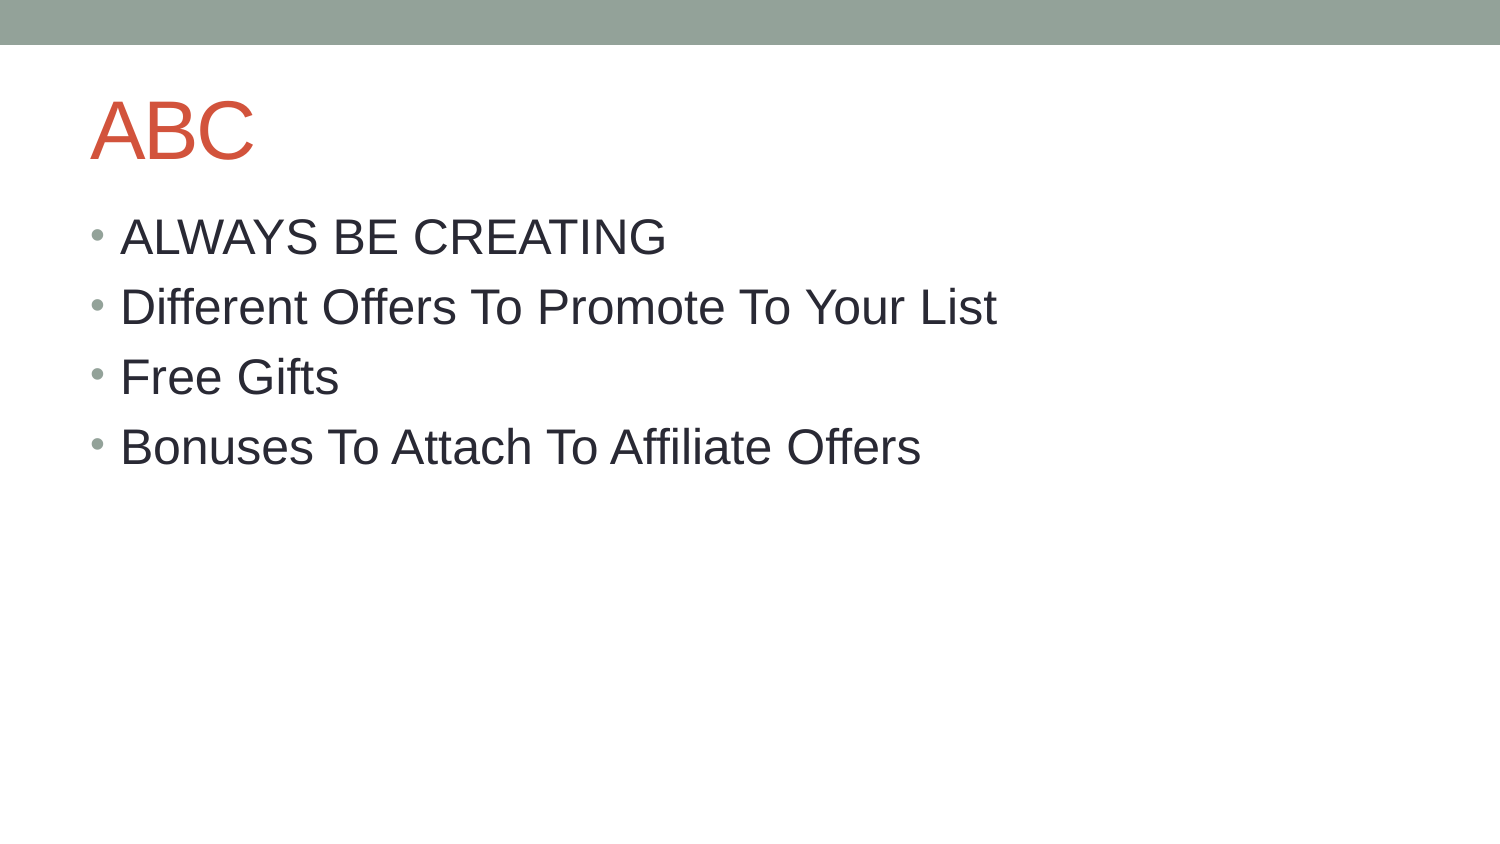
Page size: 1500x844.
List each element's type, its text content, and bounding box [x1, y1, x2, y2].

title ABC [75, 65, 1425, 188]
list ALWAYS BE CREATING Different Offers To Promote To Your List Free Gifts Bonuses To Attach To Affiliate Offers [75, 196, 1425, 797]
